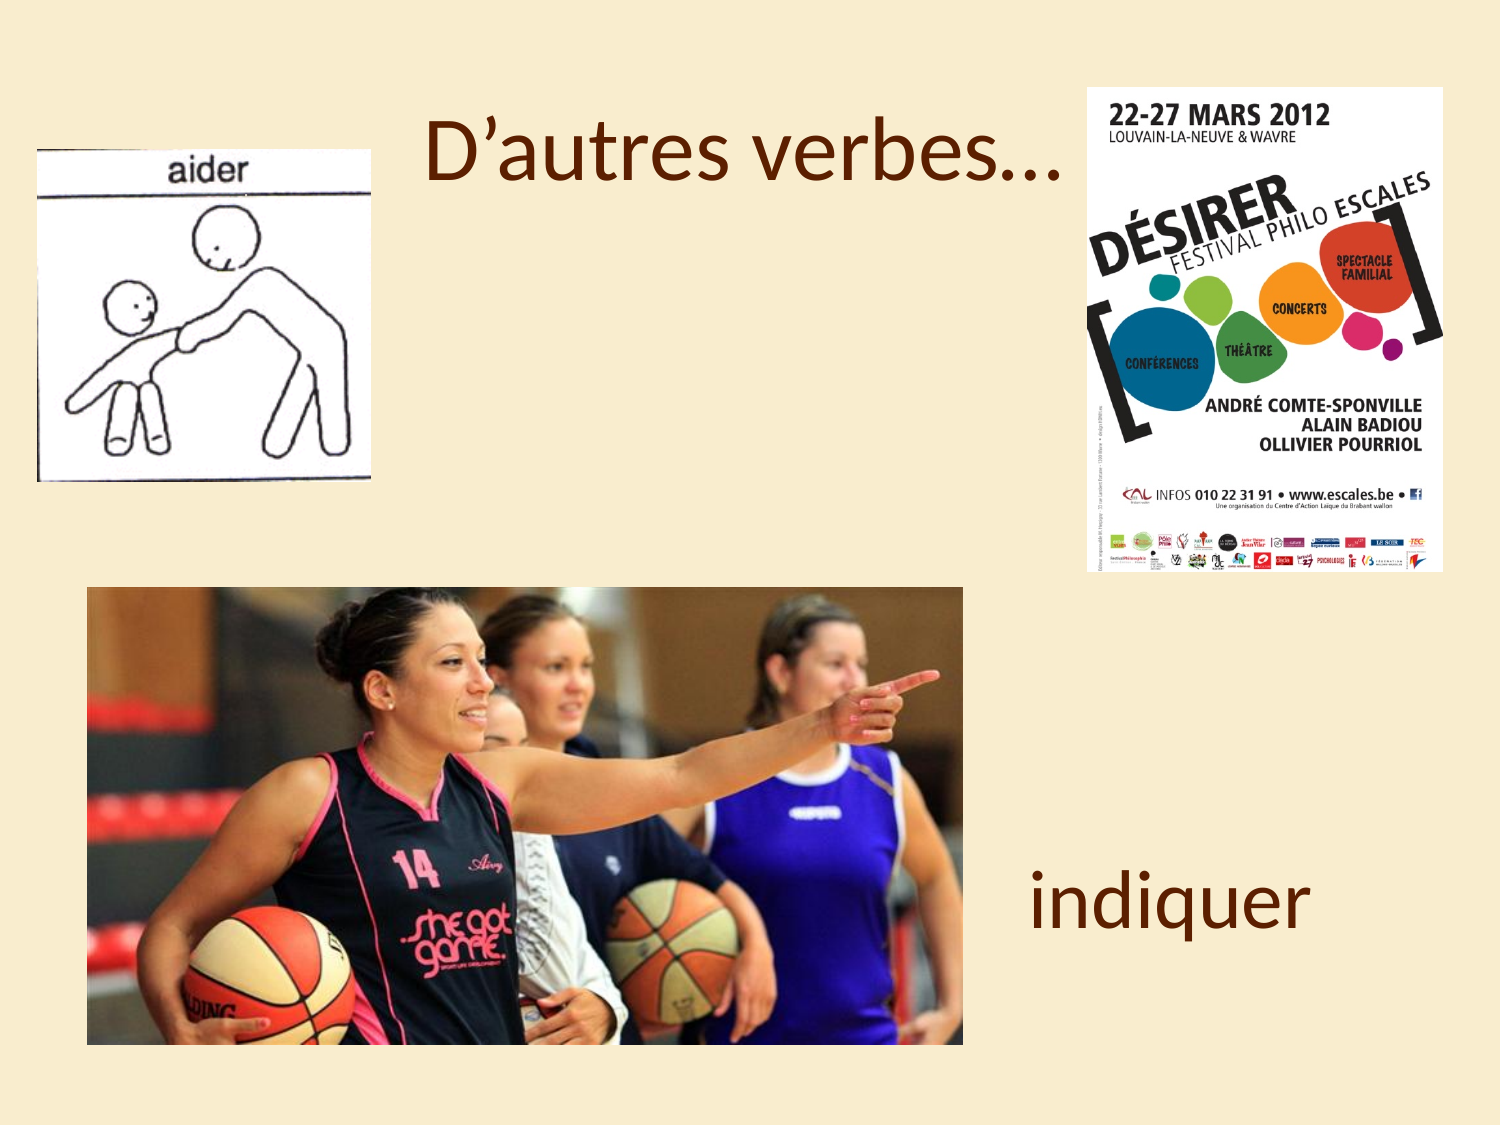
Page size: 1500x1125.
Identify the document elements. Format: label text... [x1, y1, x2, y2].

text_box indiquer [1014, 837, 1328, 953]
picture [87, 587, 963, 1045]
picture [1087, 87, 1443, 573]
title D’autres verbes… [387, 50, 1100, 238]
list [37, 149, 371, 482]
